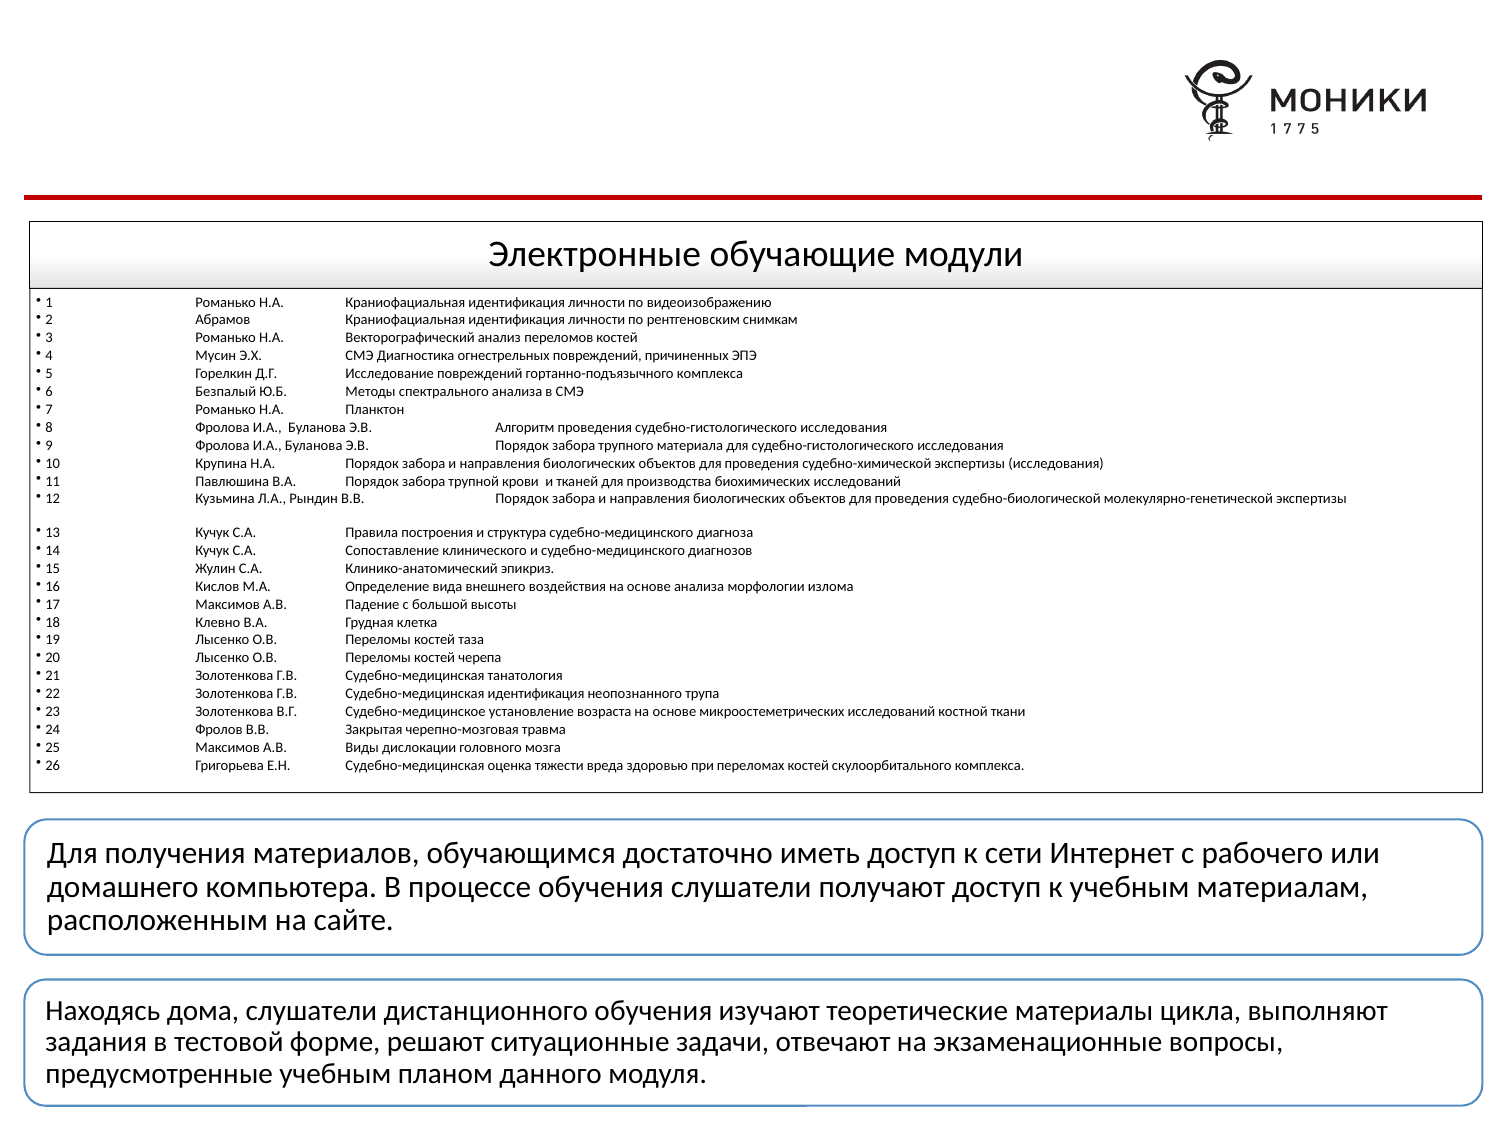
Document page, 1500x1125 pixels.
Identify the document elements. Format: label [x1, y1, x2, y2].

text_box [24, 977, 1483, 1109]
text_box [29, 208, 1483, 806]
text_box [24, 811, 1483, 955]
text_box [1163, 48, 1447, 148]
